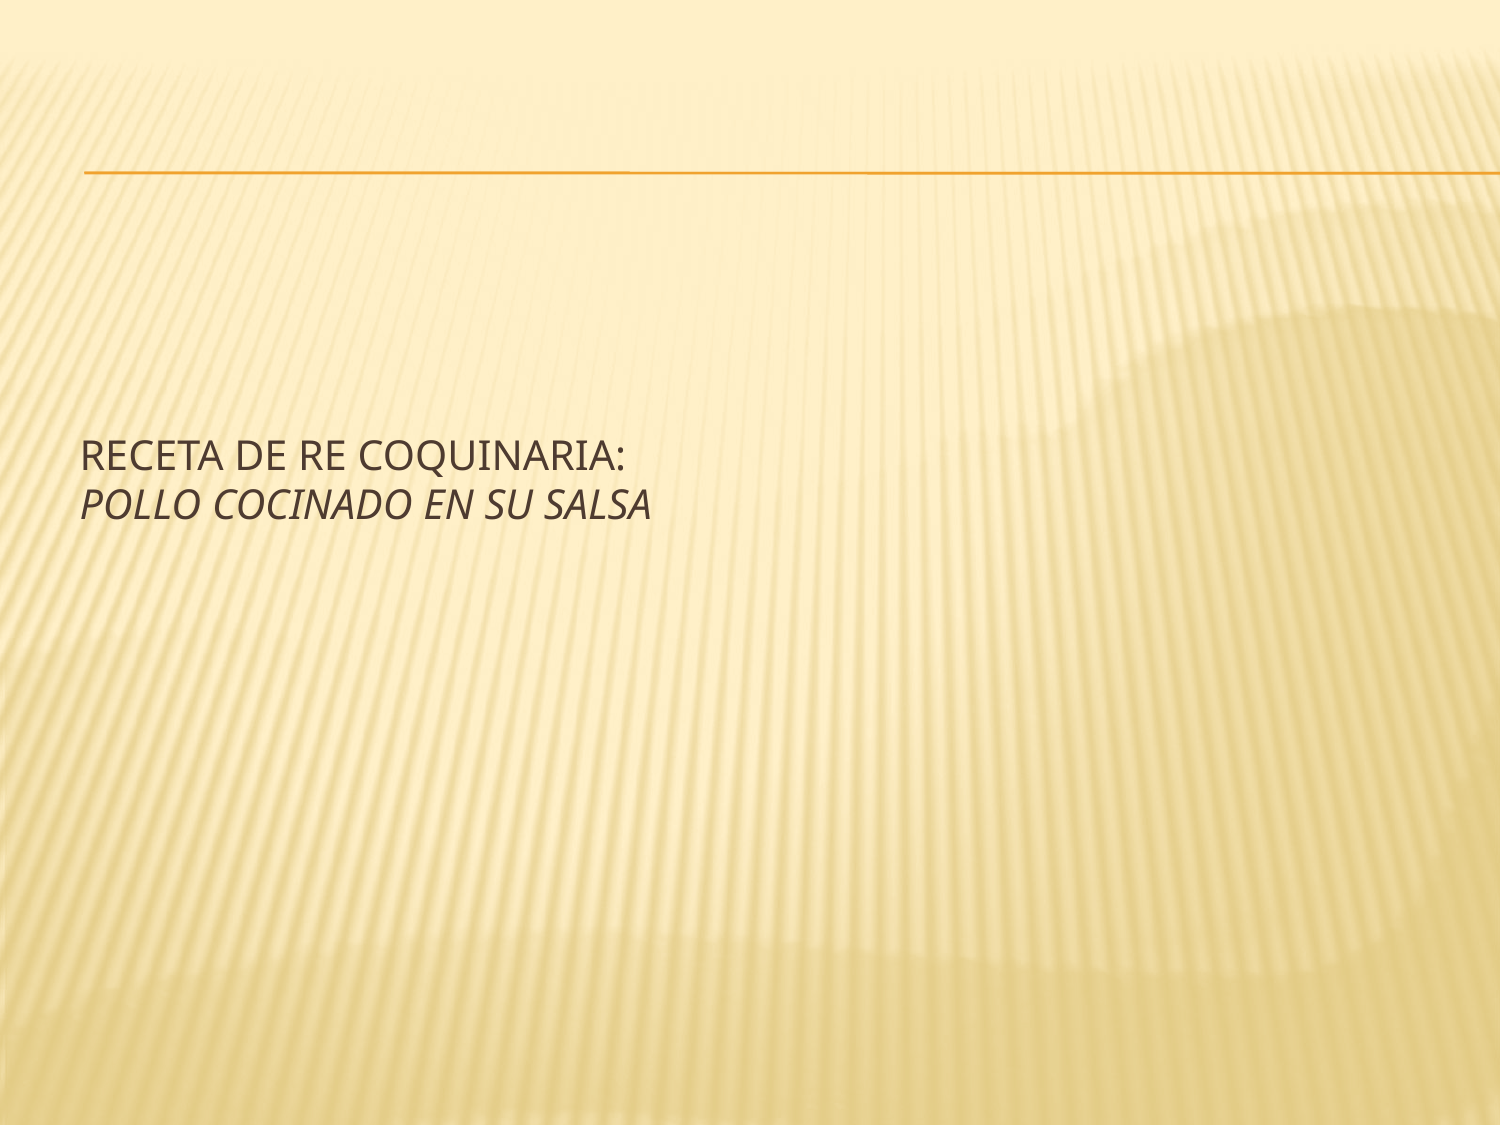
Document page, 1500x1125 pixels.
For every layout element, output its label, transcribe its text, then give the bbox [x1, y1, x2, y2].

title Receta de Re Coquinaria: Pollo cocinado en su salsa [64, 420, 1415, 587]
